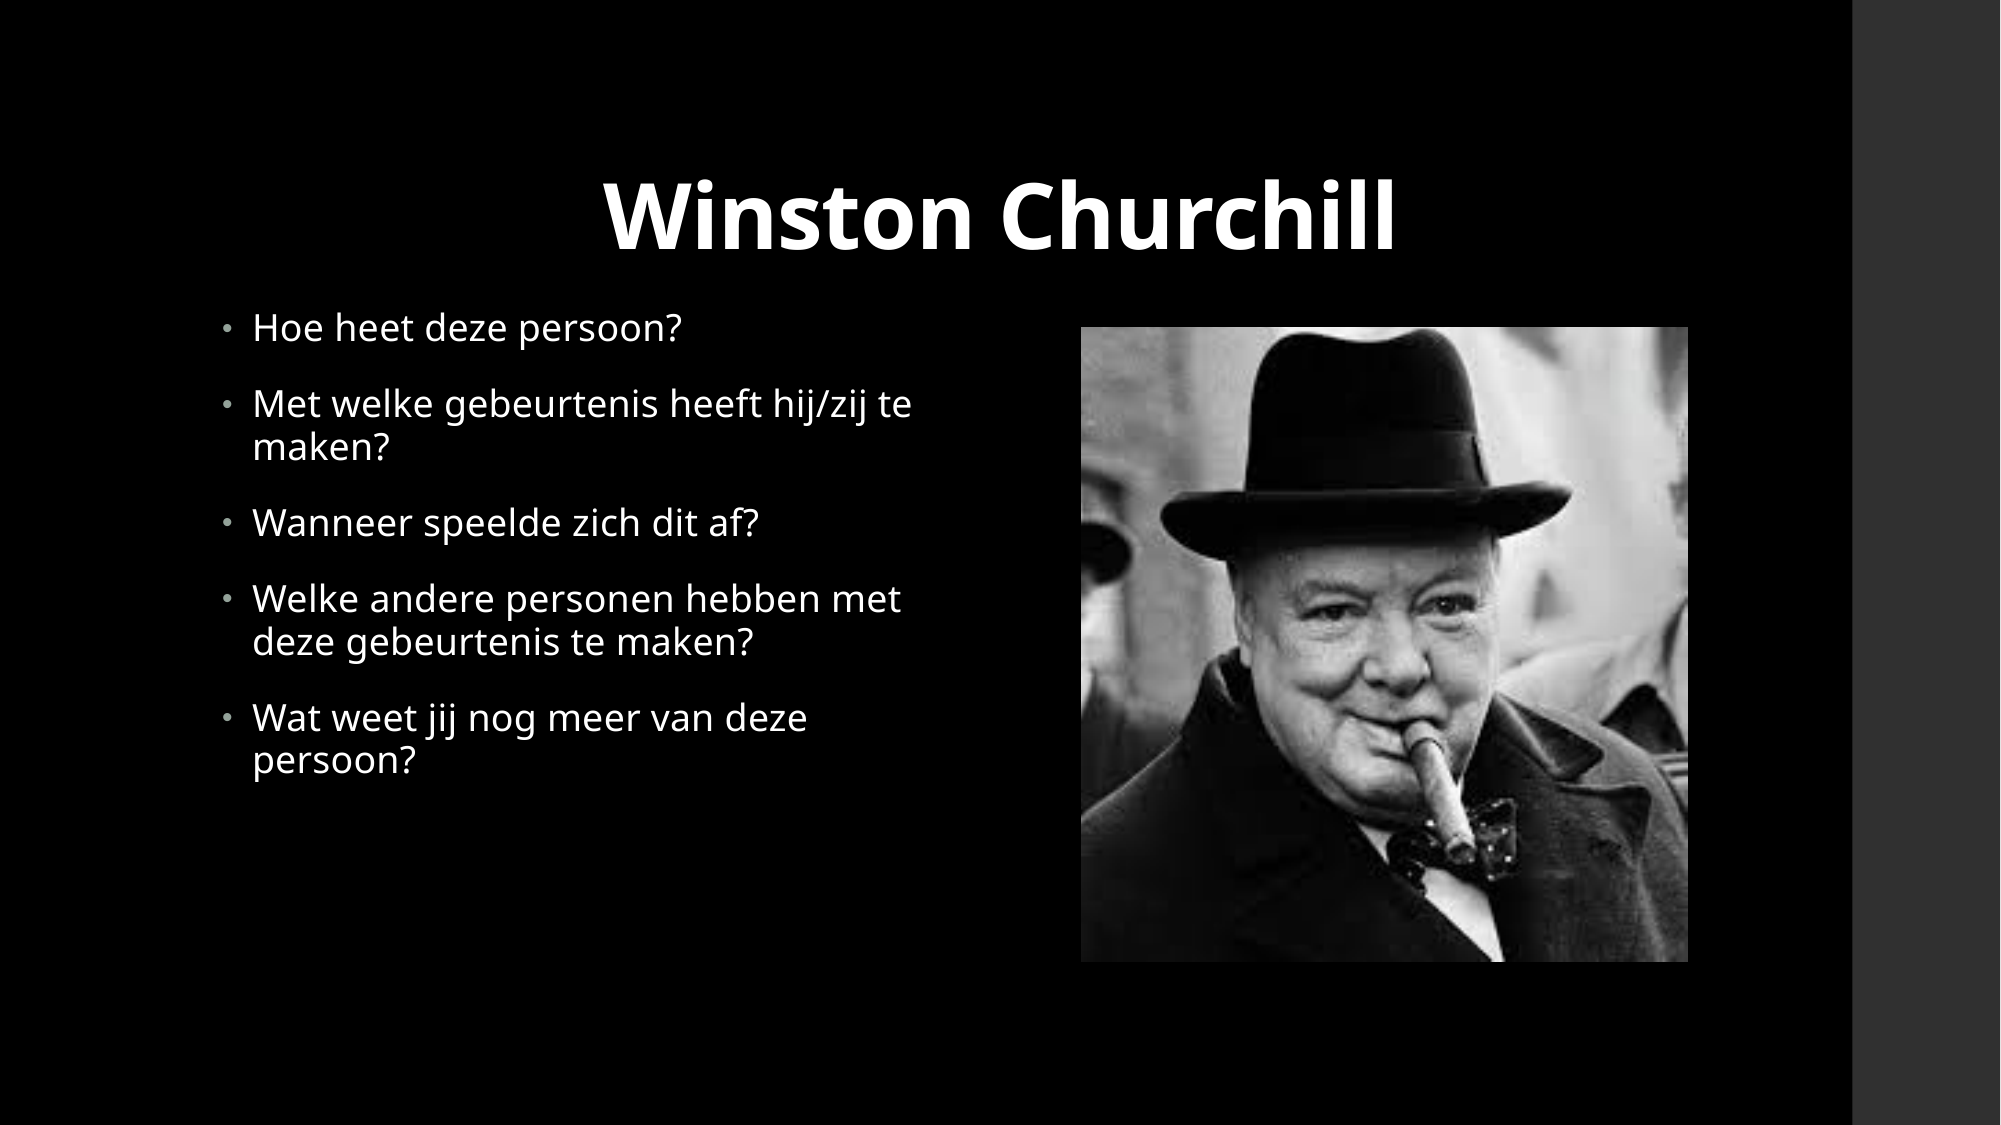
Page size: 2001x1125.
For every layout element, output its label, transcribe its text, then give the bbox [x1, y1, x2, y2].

title Winston Churchill [206, 60, 1797, 278]
list Hoe heet deze persoon? Met welke gebeurtenis heeft hij/zij te maken? Wanneer speelde zich dit af? Welke andere personen hebben met deze gebeurtenis te maken? Wat weet jij nog meer van deze persoon? [206, 299, 942, 1014]
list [1080, 327, 1688, 962]
